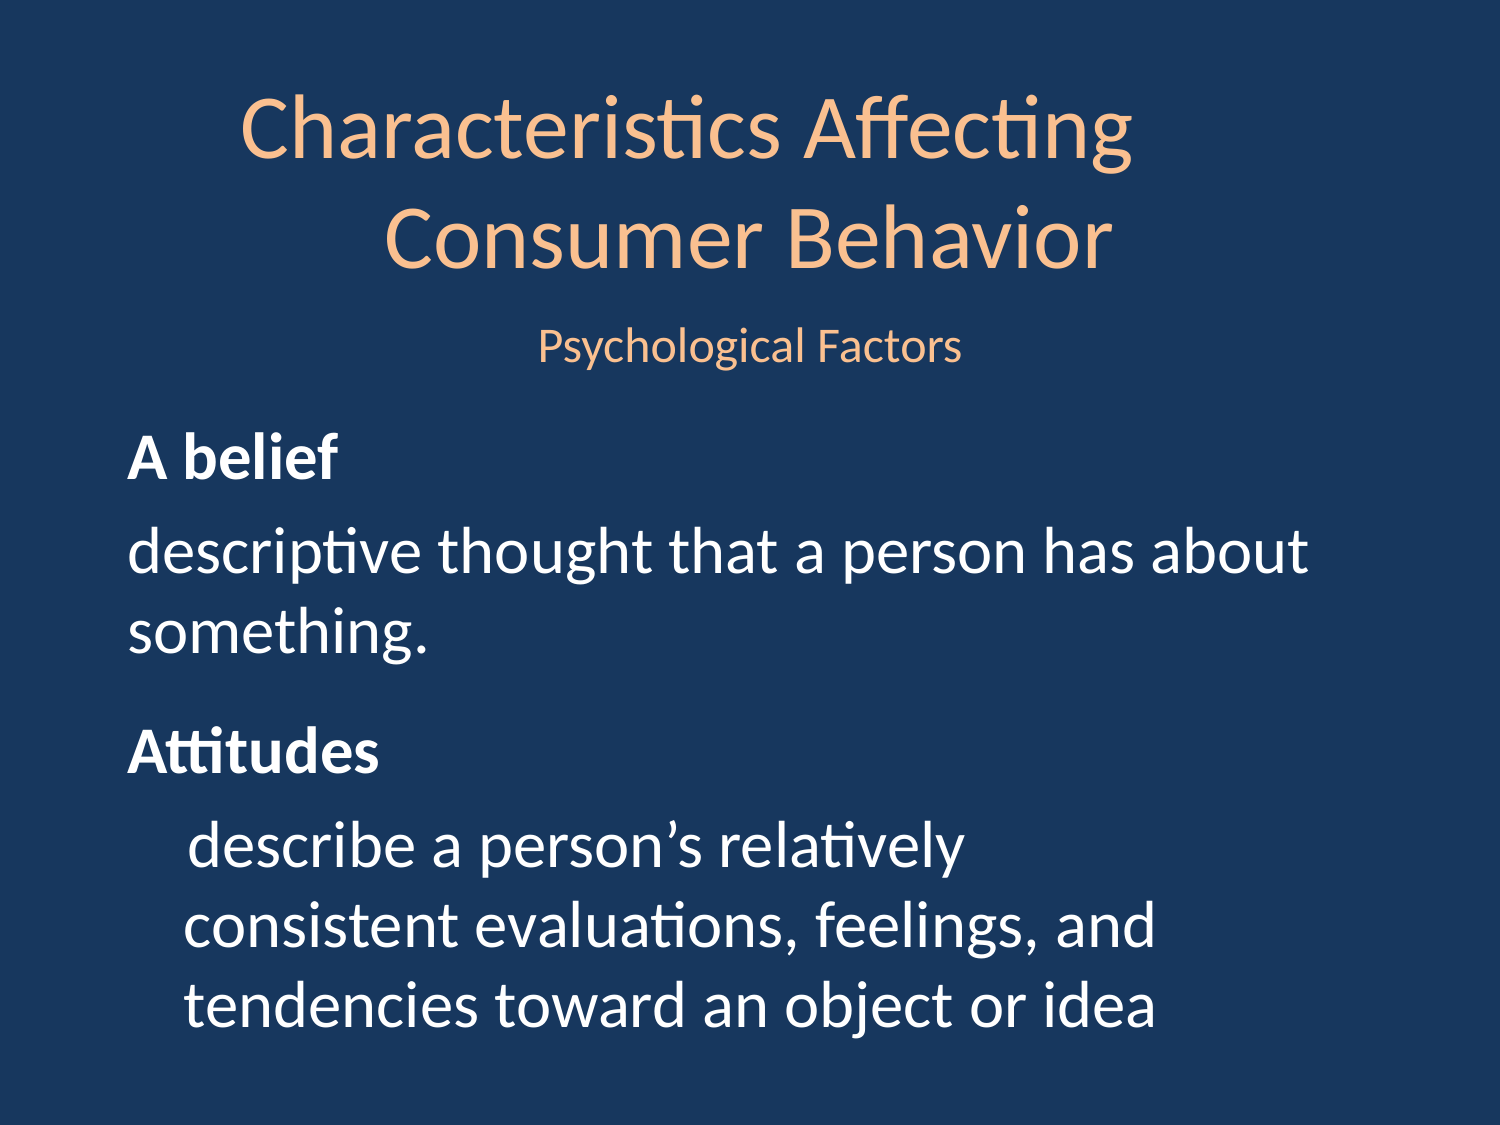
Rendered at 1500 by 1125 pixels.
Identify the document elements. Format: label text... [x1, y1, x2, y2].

text_box Attitudes describe a person’s relatively consistent evaluations, feelings, and tendencies toward an object or idea [112, 699, 1238, 1075]
text_box A belief descriptive thought that a person has about something. [112, 312, 1388, 650]
text_box Characteristics Affecting Consumer Behavior [112, 0, 1388, 138]
